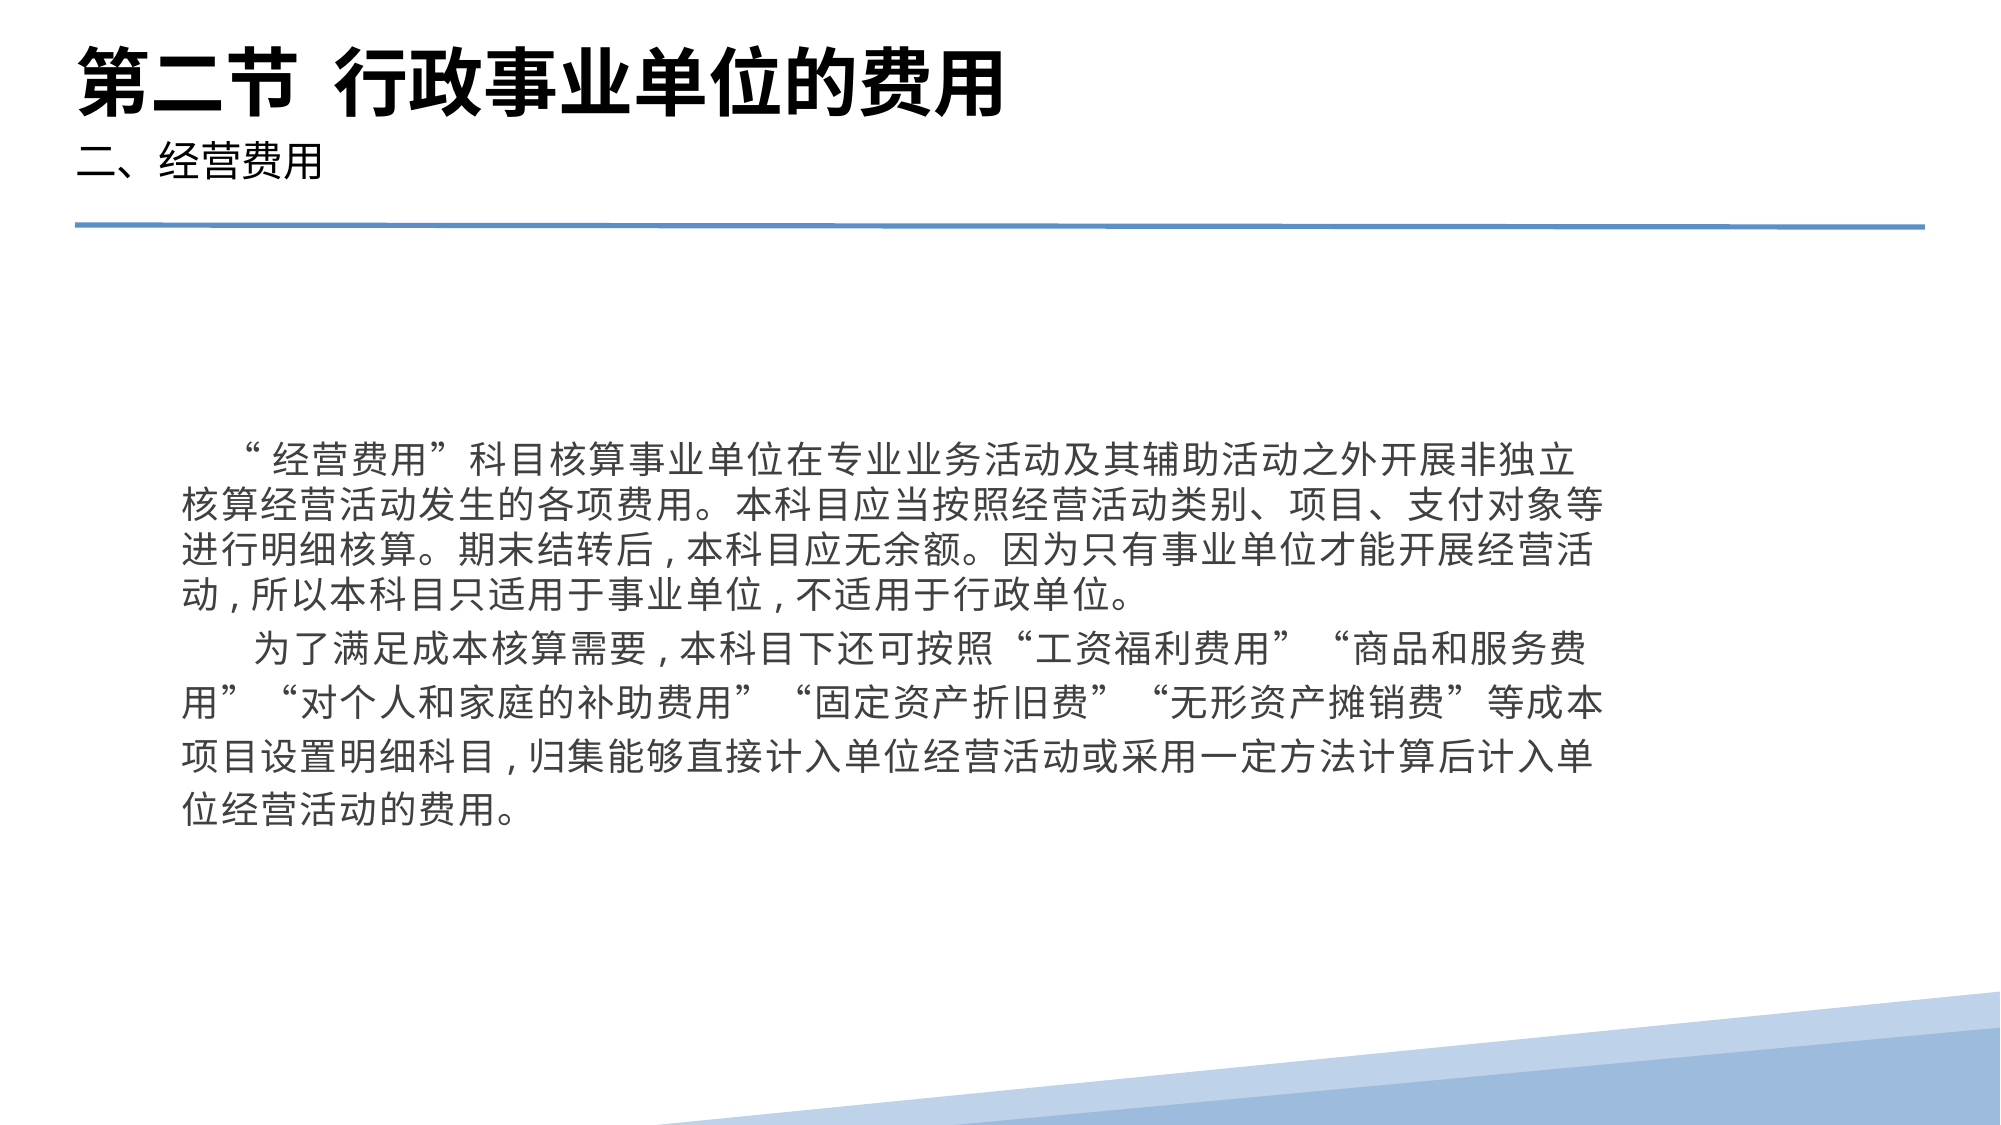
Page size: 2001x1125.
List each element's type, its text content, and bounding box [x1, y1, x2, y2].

text_box 第二节 行政事业单位的费用 [75, 24, 1925, 124]
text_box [656, 991, 2000, 1125]
text_box 二、经营费用 [75, 124, 1925, 200]
text_box “经营费用”科目核算事业单位在专业业务活动及其辅助活动之外开展非独立核算经营活动发生的各项费用。本科目应当按照经营活动类别、项目、支付对象等进行明细核算。期末结转后,本科目应无余额。因为只有事业单位才能开展经营活动,所以本科目只适用于事业单位,不适用于行政单位。 为了满足成本核算需要,本科目下还可按照“工资福利费用”“商品和服务费用”“对个人和家庭的补助费用”“固定资产折旧费”“无形资产摊销费”等成本项目设置明细科目,归集能够直接计入单位经营活动或采用一定方法计算后计入单位经营活动的费用。 [171, 269, 1627, 999]
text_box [74, 224, 1925, 228]
